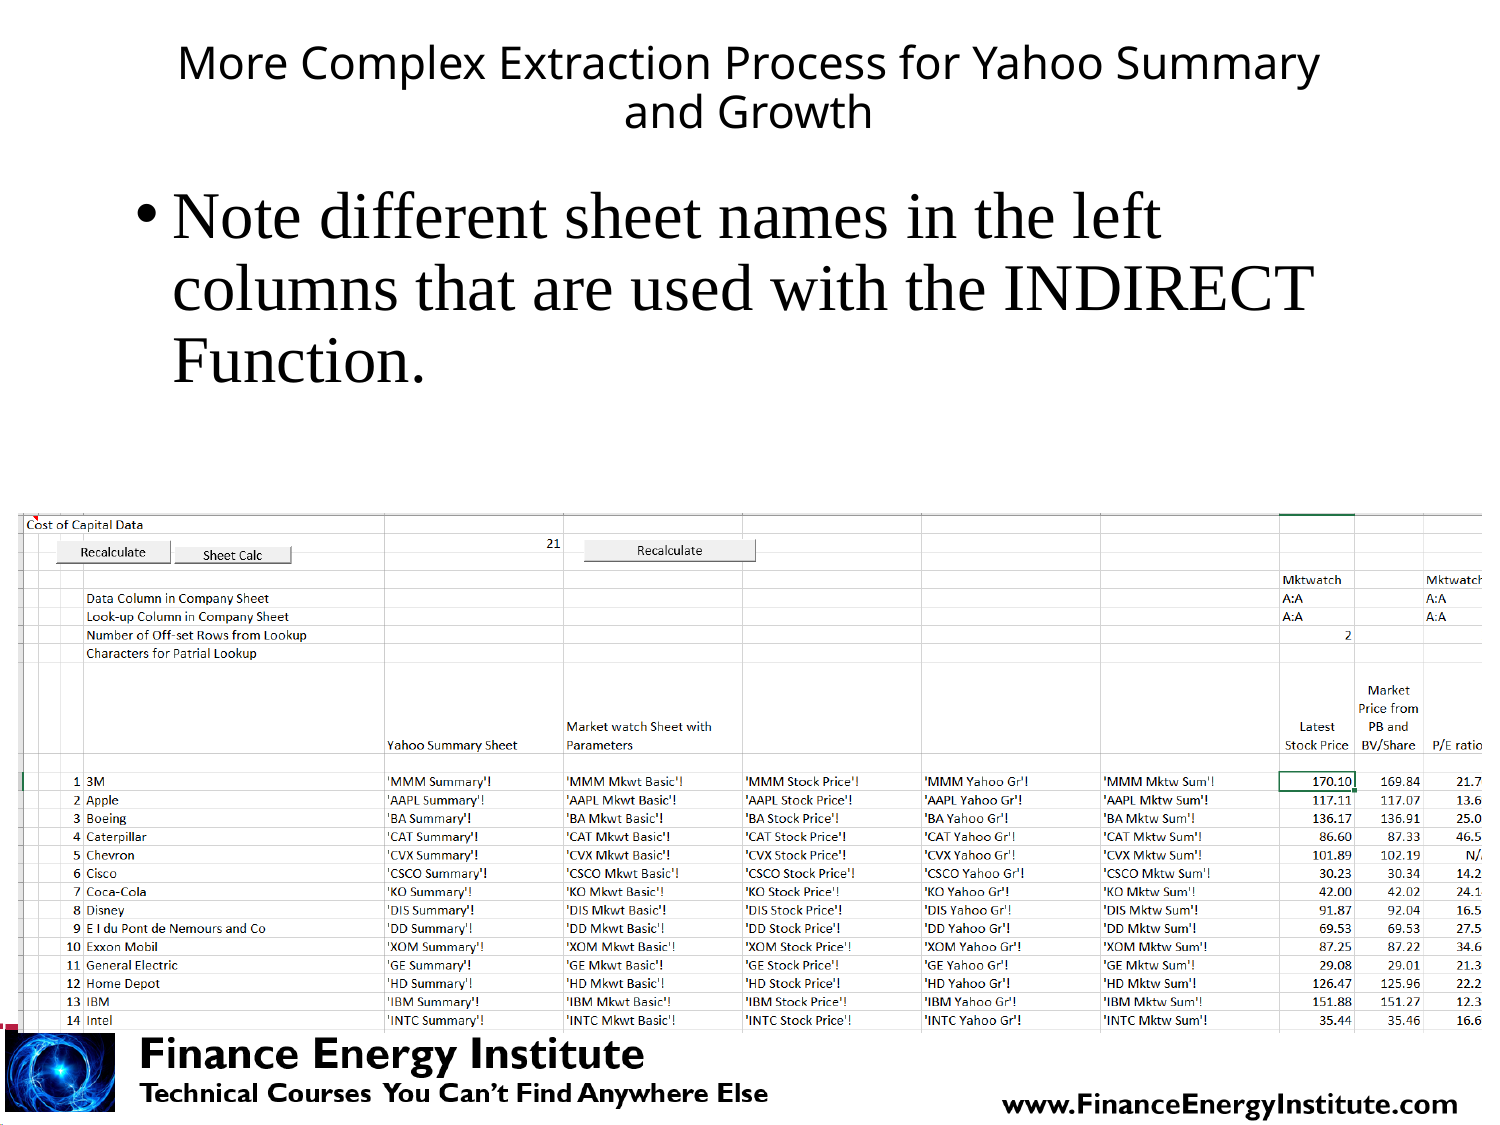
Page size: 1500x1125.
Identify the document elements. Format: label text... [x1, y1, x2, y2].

picture [997, 1087, 1467, 1125]
picture [0, 513, 1482, 1125]
list Note different sheet names in the left columns that are used with the INDIRECT Function. [120, 173, 1417, 513]
title More Complex Extraction Process for Yahoo Summary and Growth [120, 32, 1378, 146]
